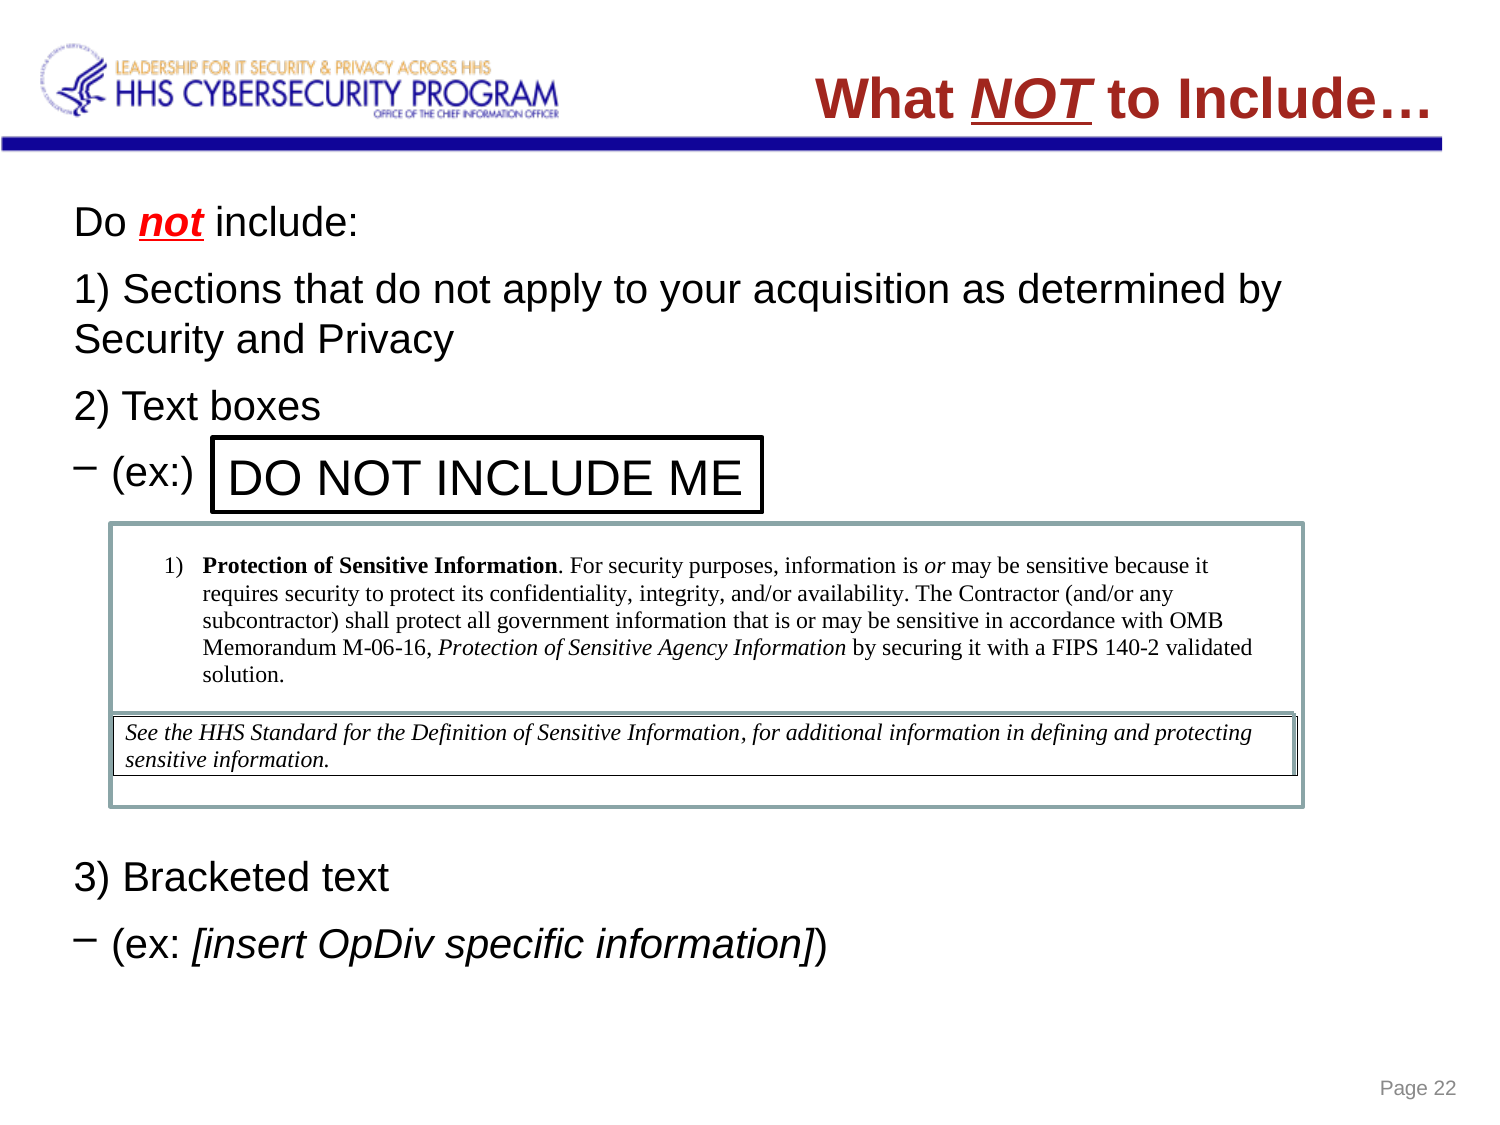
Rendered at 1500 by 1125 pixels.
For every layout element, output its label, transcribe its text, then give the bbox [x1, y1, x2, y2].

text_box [112, 525, 1302, 805]
picture [0, 0, 1443, 234]
slide_number Page 22 [1121, 1065, 1472, 1110]
text_box DO NOT INCLUDE ME [210, 435, 764, 514]
list Do not include: 1) Sections that do not apply to your acquisition as determined by Security and Privacy 2) Text boxes (ex:) 3) Bracketed text (ex: [insert OpDiv specific information]) [1, 187, 1413, 1026]
title What NOT to Include… [799, 37, 1500, 138]
